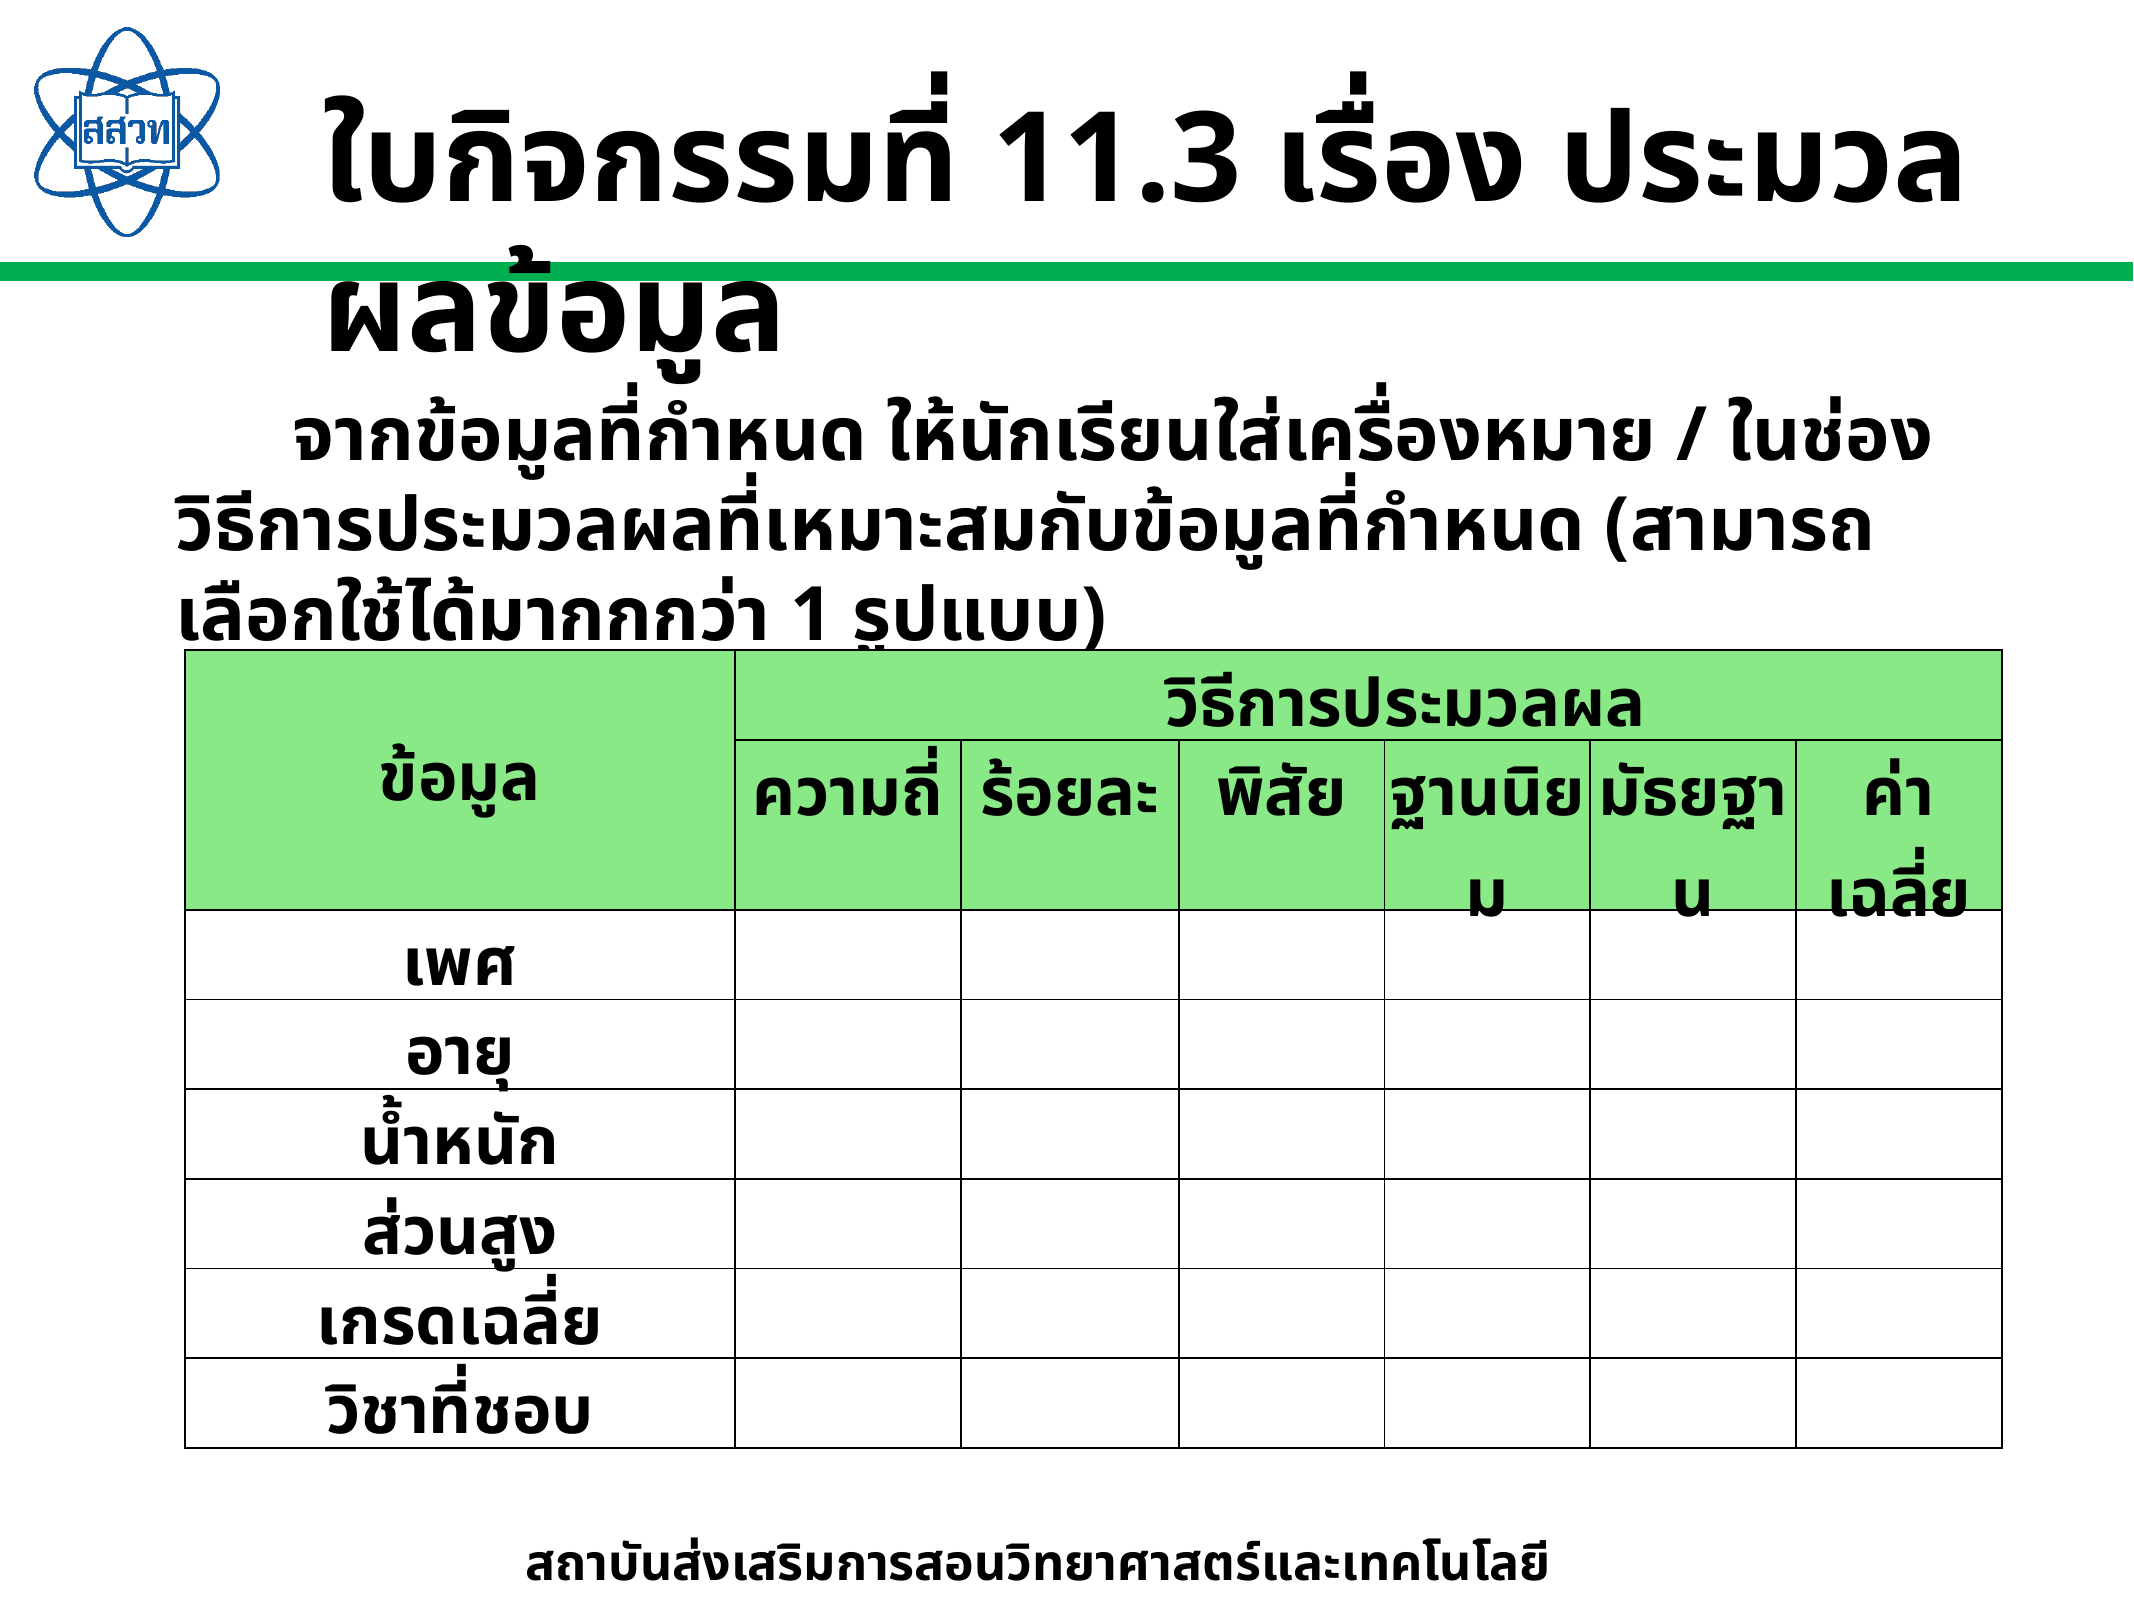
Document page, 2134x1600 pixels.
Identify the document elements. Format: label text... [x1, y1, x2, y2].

table_cell [1385, 1180, 1589, 1268]
table_cell [962, 1359, 1178, 1447]
table_cell มัธยฐาน [1591, 741, 1795, 909]
table_cell [736, 1269, 960, 1357]
table_cell เกรดเฉลี่ย [186, 1269, 734, 1357]
table_cell [962, 1180, 1178, 1268]
table_cell ร้อยละ [962, 741, 1178, 909]
table_cell [1591, 1000, 1795, 1088]
table_cell [1180, 911, 1384, 999]
table_cell [736, 1000, 960, 1088]
table_cell [1797, 1269, 2001, 1357]
table_cell [1797, 1090, 2001, 1178]
table_cell พิสัย [1180, 741, 1384, 909]
table_cell [1591, 1359, 1795, 1447]
table_cell [1180, 1359, 1384, 1447]
table_cell ความถี่ [736, 741, 960, 909]
table_cell [962, 1000, 1178, 1088]
table_cell [962, 1090, 1178, 1178]
table_cell [1385, 1269, 1589, 1357]
table_cell [1797, 911, 2001, 999]
text_box จากข้อมูลที่กำหนด ให้นักเรียนใส่เครื่องหมาย / ในช่องวิธีการประมวลผลที่เหมาะสมกับข้อมูลที่กำหนด (สามารถเลือกใช้ได้มากกกว่า 1 รูปแบบ) [160, 378, 2027, 663]
table_cell [1180, 1269, 1384, 1357]
text_box ใบกิจกรรมที่ 11.3 เรื่อง ประมวลผลข้อมูล [307, 69, 1985, 200]
table_cell [1591, 1269, 1795, 1357]
table_cell [1797, 1359, 2001, 1447]
table_header วิธีการประมวลผล [736, 651, 2001, 739]
table_cell [736, 1180, 960, 1268]
table_cell น้ำหนัก [186, 1090, 734, 1178]
table_cell [1591, 1180, 1795, 1268]
table_cell [1180, 1090, 1384, 1178]
table_cell [736, 911, 960, 999]
table_cell [1385, 911, 1589, 999]
table_cell [1385, 1090, 1589, 1178]
table_cell [1385, 1000, 1589, 1088]
table_cell [736, 1359, 960, 1447]
table_cell อายุ [186, 1000, 734, 1088]
table_cell [1591, 1090, 1795, 1178]
table_cell [1797, 1180, 2001, 1268]
table_cell [1180, 1000, 1384, 1088]
table_cell วิชาที่ชอบ [186, 1359, 734, 1447]
table_cell [962, 1269, 1178, 1357]
text_box สถาบันส่งเสริมการสอนวิทยาศาสตร์และเทคโนโลยี [74, 1522, 2002, 1589]
table_cell [962, 911, 1178, 999]
table_cell ส่วนสูง [186, 1180, 734, 1268]
table_cell เพศ [186, 911, 734, 999]
table_header ข้อมูล [186, 651, 734, 909]
table_cell [1385, 1359, 1589, 1447]
table_cell [1591, 911, 1795, 999]
table_cell ฐานนิยม [1385, 741, 1589, 909]
table_cell [1797, 1000, 2001, 1088]
table_cell [736, 1090, 960, 1178]
table_cell ค่าเฉลี่ย [1797, 741, 2001, 909]
table_cell [1180, 1180, 1384, 1268]
picture [33, 27, 220, 237]
